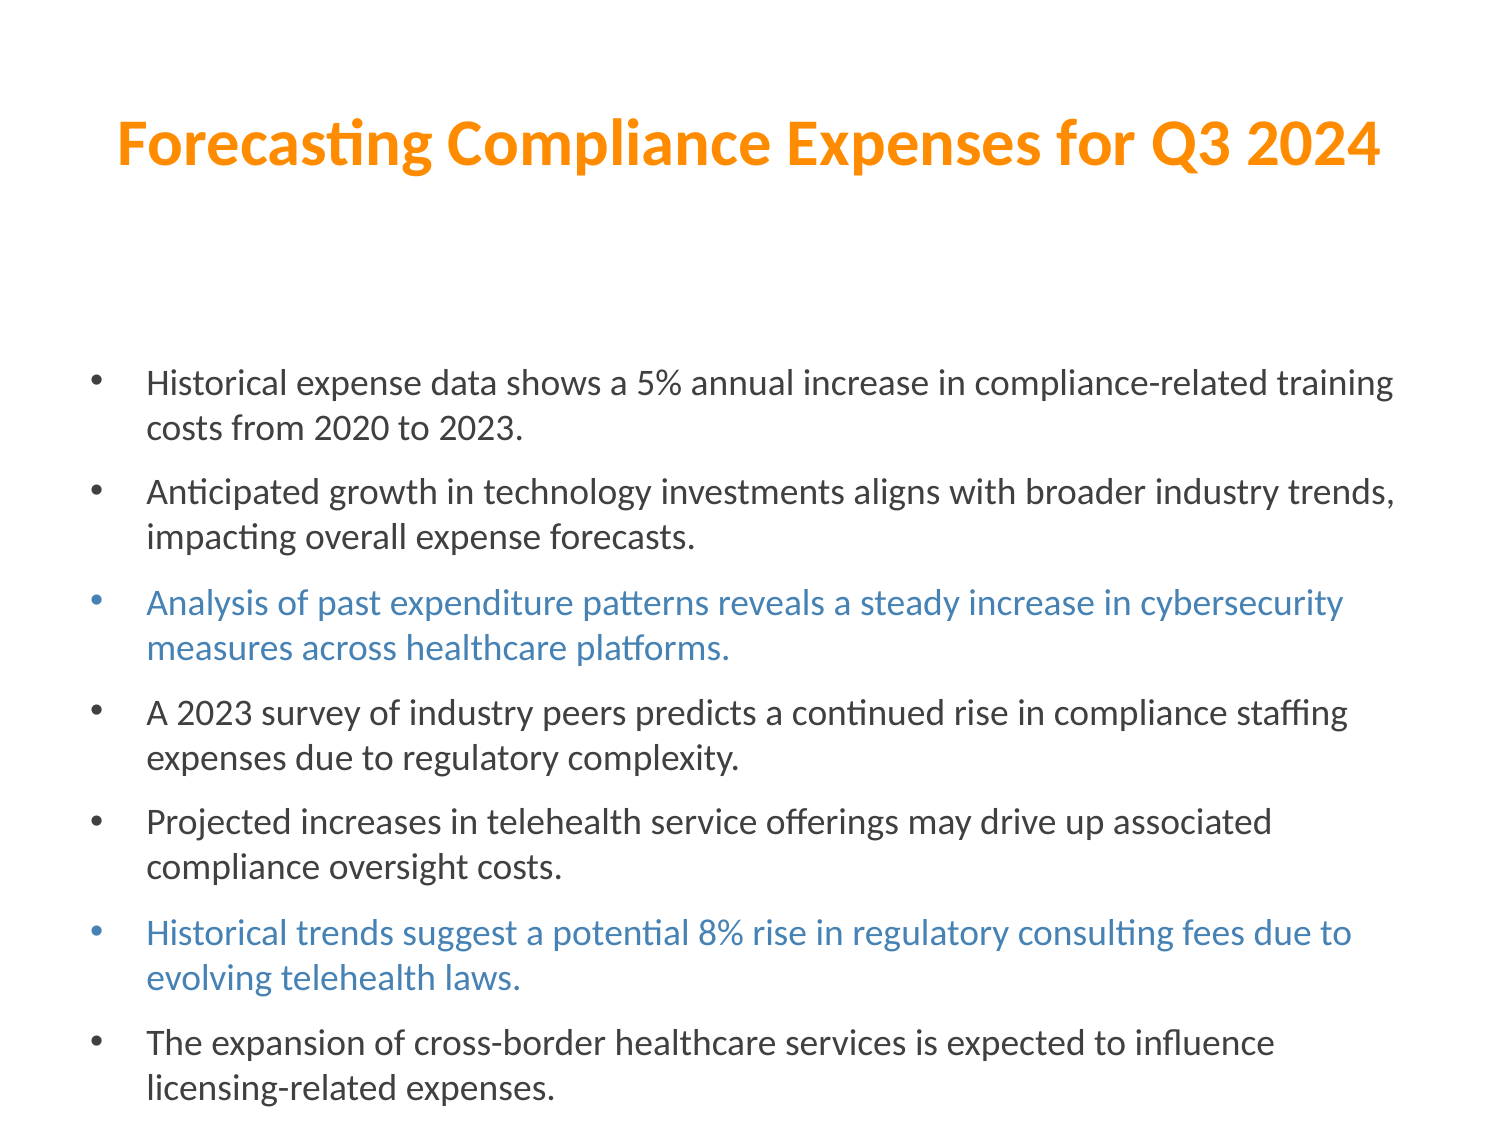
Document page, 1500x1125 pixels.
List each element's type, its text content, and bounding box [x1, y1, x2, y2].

title Forecasting Compliance Expenses for Q3 2024 [75, 45, 1425, 233]
list Historical expense data shows a 5% annual increase in compliance-related training costs from 2020 to 2023. Anticipated growth in technology investments aligns with broader industry trends, impacting overall expense forecasts. Analysis of past expenditure patterns reveals a steady increase in cybersecurity measures across healthcare platforms. A 2023 survey of industry peers predicts a continued rise in compliance staffing expenses due to regulatory complexity. Projected increases in telehealth service offerings may drive up associated compliance oversight costs. Historical trends suggest a potential 8% rise in regulatory consulting fees due to evolving telehealth laws. The expansion of cross-border healthcare services is expected to influence licensing-related expenses. [75, 262, 1425, 1005]
